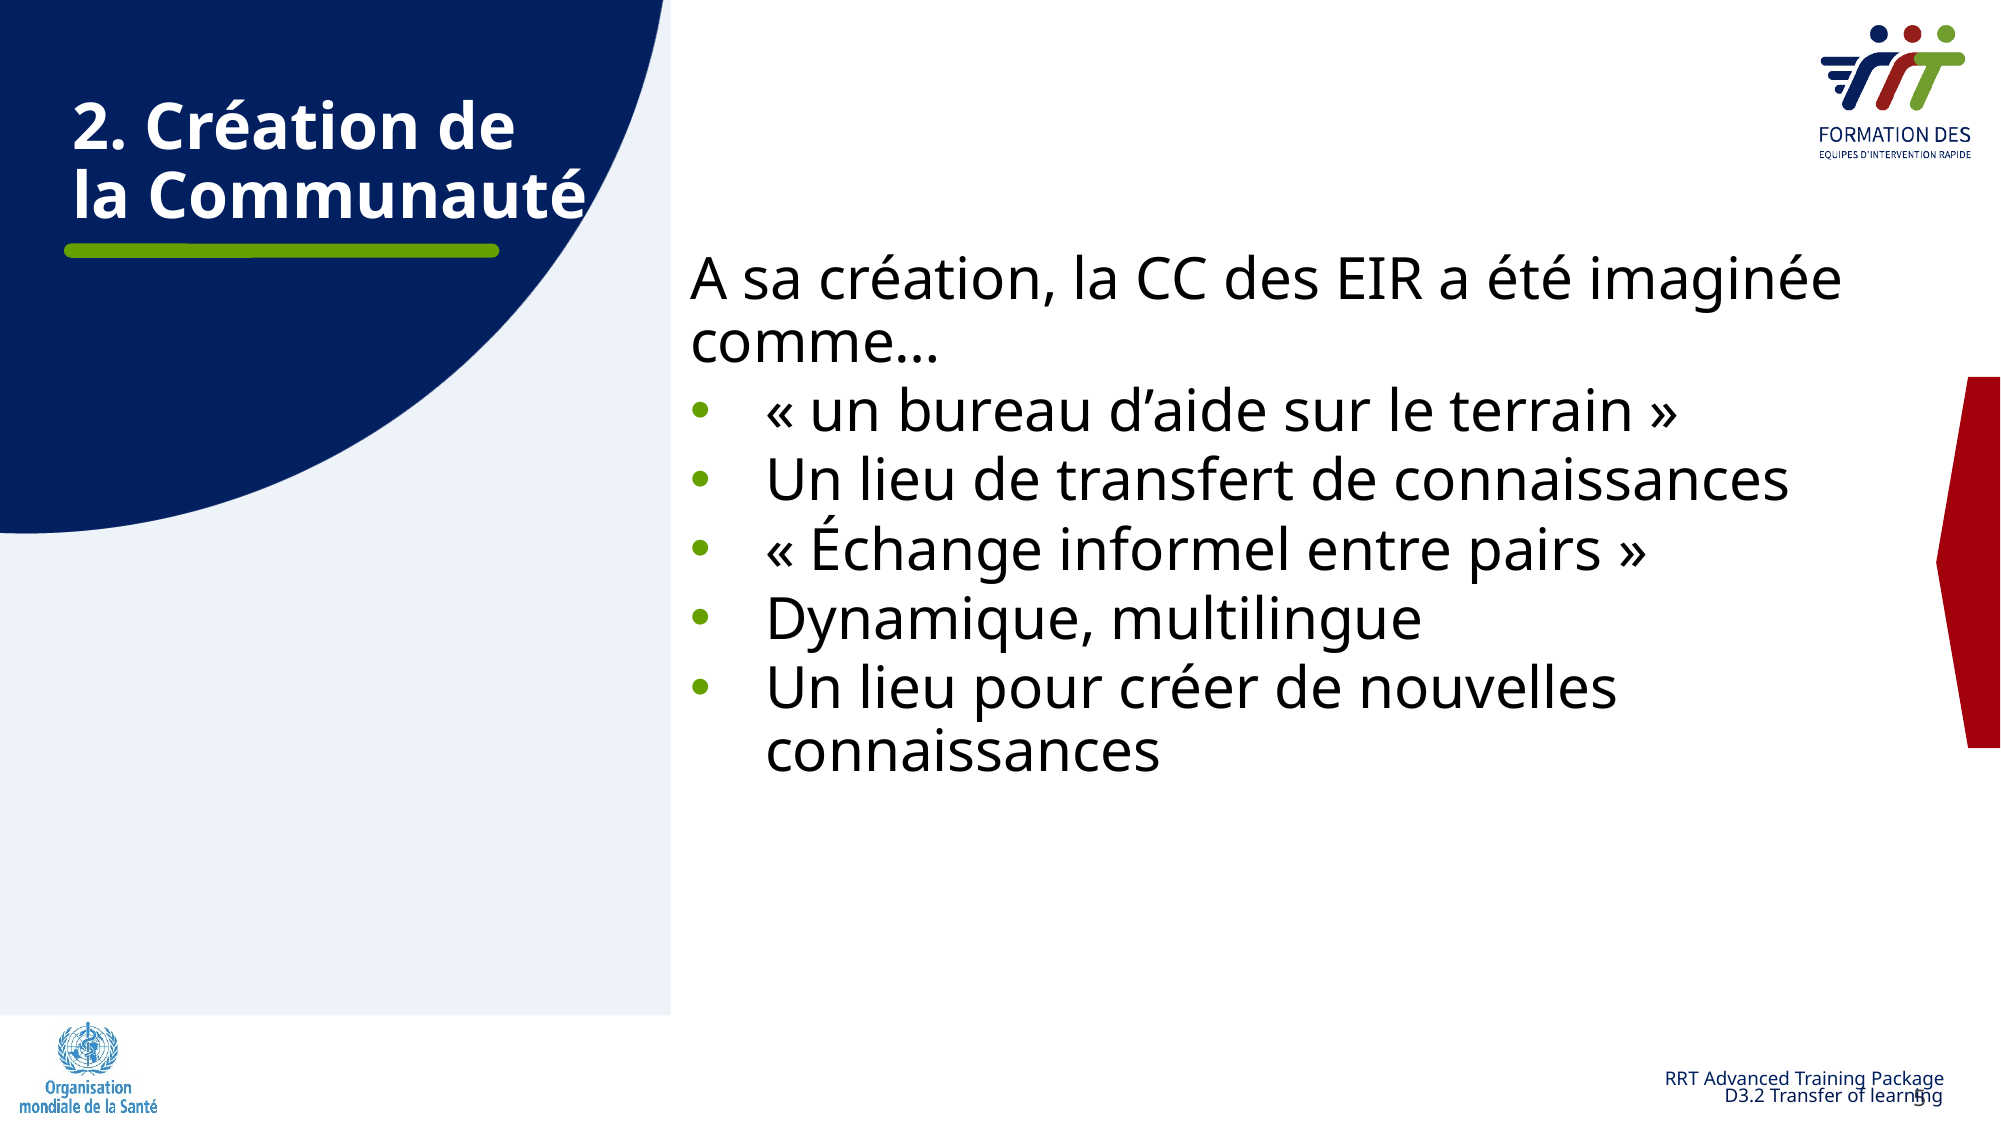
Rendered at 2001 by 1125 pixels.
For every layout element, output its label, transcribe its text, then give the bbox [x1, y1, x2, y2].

title 2. Création de la Communauté [63, 83, 601, 243]
list A sa création, la CC des EIR a été imaginée comme… « un bureau d’aide sur le terrain » Un lieu de transfert de connaissances « Échange informel entre pairs » Dynamique, multilingue Un lieu pour créer de nouvelles connaissances [681, 241, 2000, 792]
picture [1819, 24, 1971, 160]
picture [0, 0, 670, 538]
picture [18, 1020, 158, 1114]
